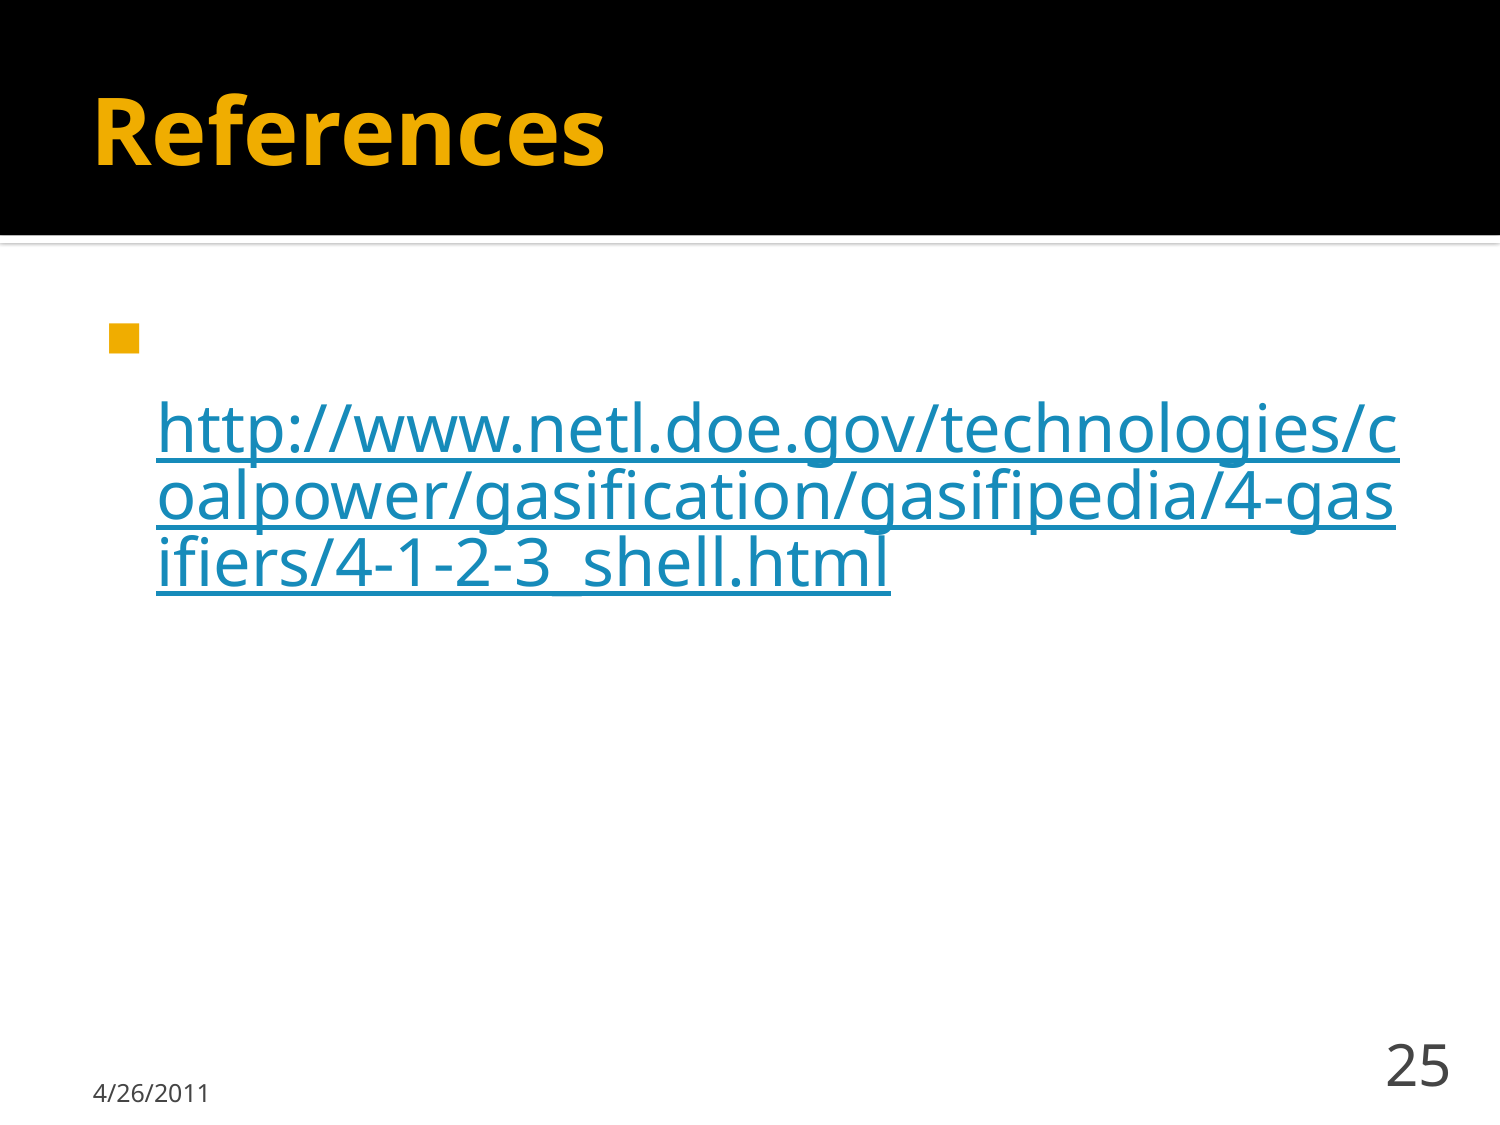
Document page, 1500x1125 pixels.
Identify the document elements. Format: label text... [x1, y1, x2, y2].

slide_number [75, 1062, 425, 1108]
slide_number 25 [1345, 1062, 1467, 1108]
list (http://www.netl.doe.gov/technologies/coalpower/gasification/gasifipedia/4-gasifiers/4-1-2-3_shell.html) [75, 291, 1425, 1050]
title References [75, 25, 1425, 231]
